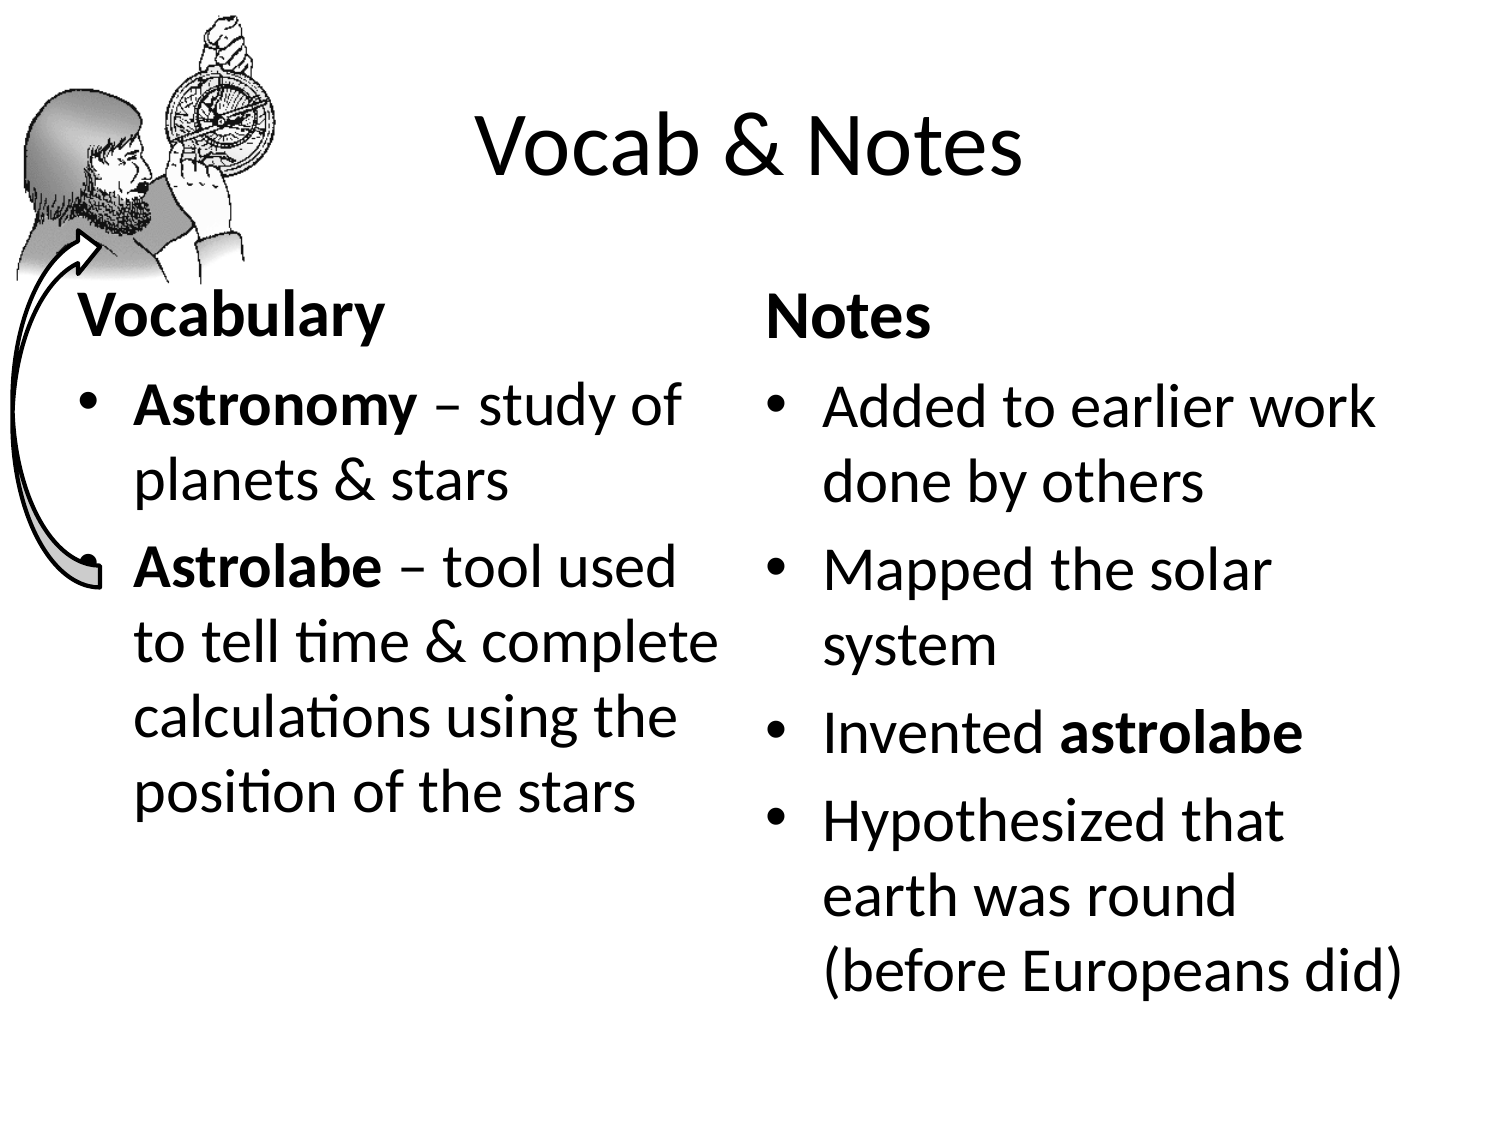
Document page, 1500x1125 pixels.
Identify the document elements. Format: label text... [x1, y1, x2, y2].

title Vocab & Notes [287, 45, 1425, 233]
picture [12, 12, 283, 288]
list Vocabulary Astronomy – study of planets & stars Astrolabe – tool used to tell time & complete calculations using the position of the stars [62, 262, 738, 1005]
text_box [10, 297, 103, 590]
text_box Notes Added to earlier work done by others Mapped the solar system Invented astrolabe Hypothesized that earth was round (before Europeans did) [749, 262, 1425, 1043]
